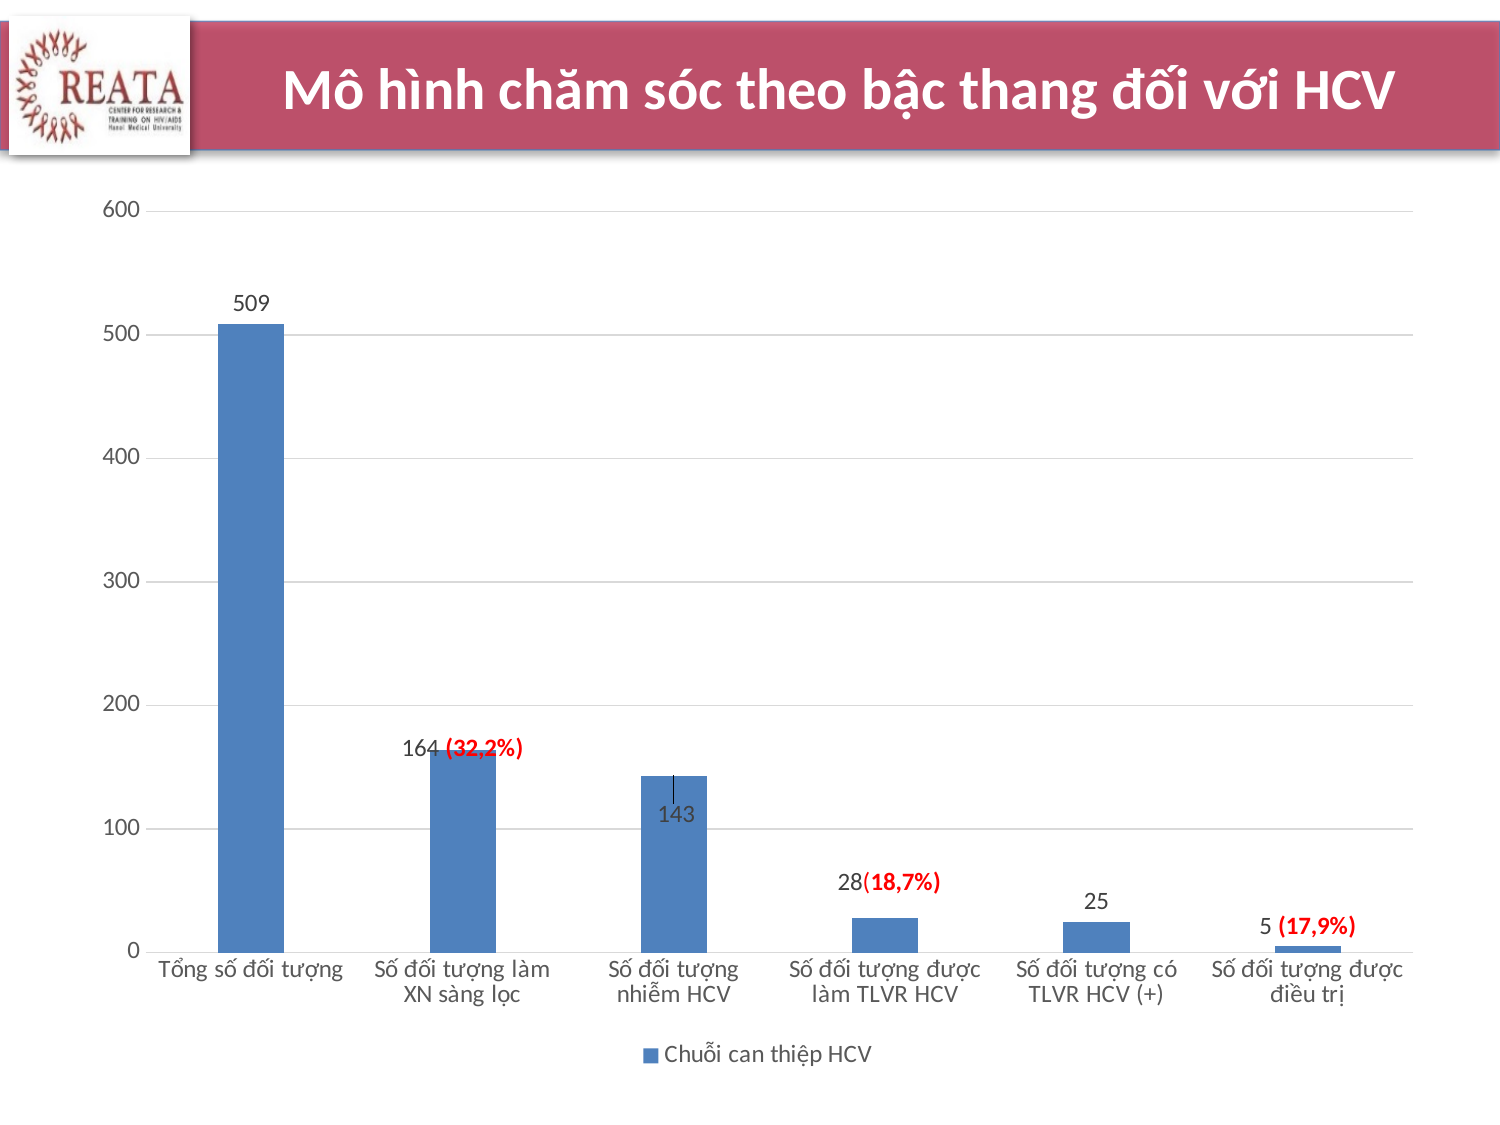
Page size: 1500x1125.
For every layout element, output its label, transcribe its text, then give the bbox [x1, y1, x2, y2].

chart [74, 180, 1441, 1075]
picture [9, 16, 190, 155]
title Mô hình chăm sóc theo bậc thang đối với HCV [204, 37, 1475, 135]
